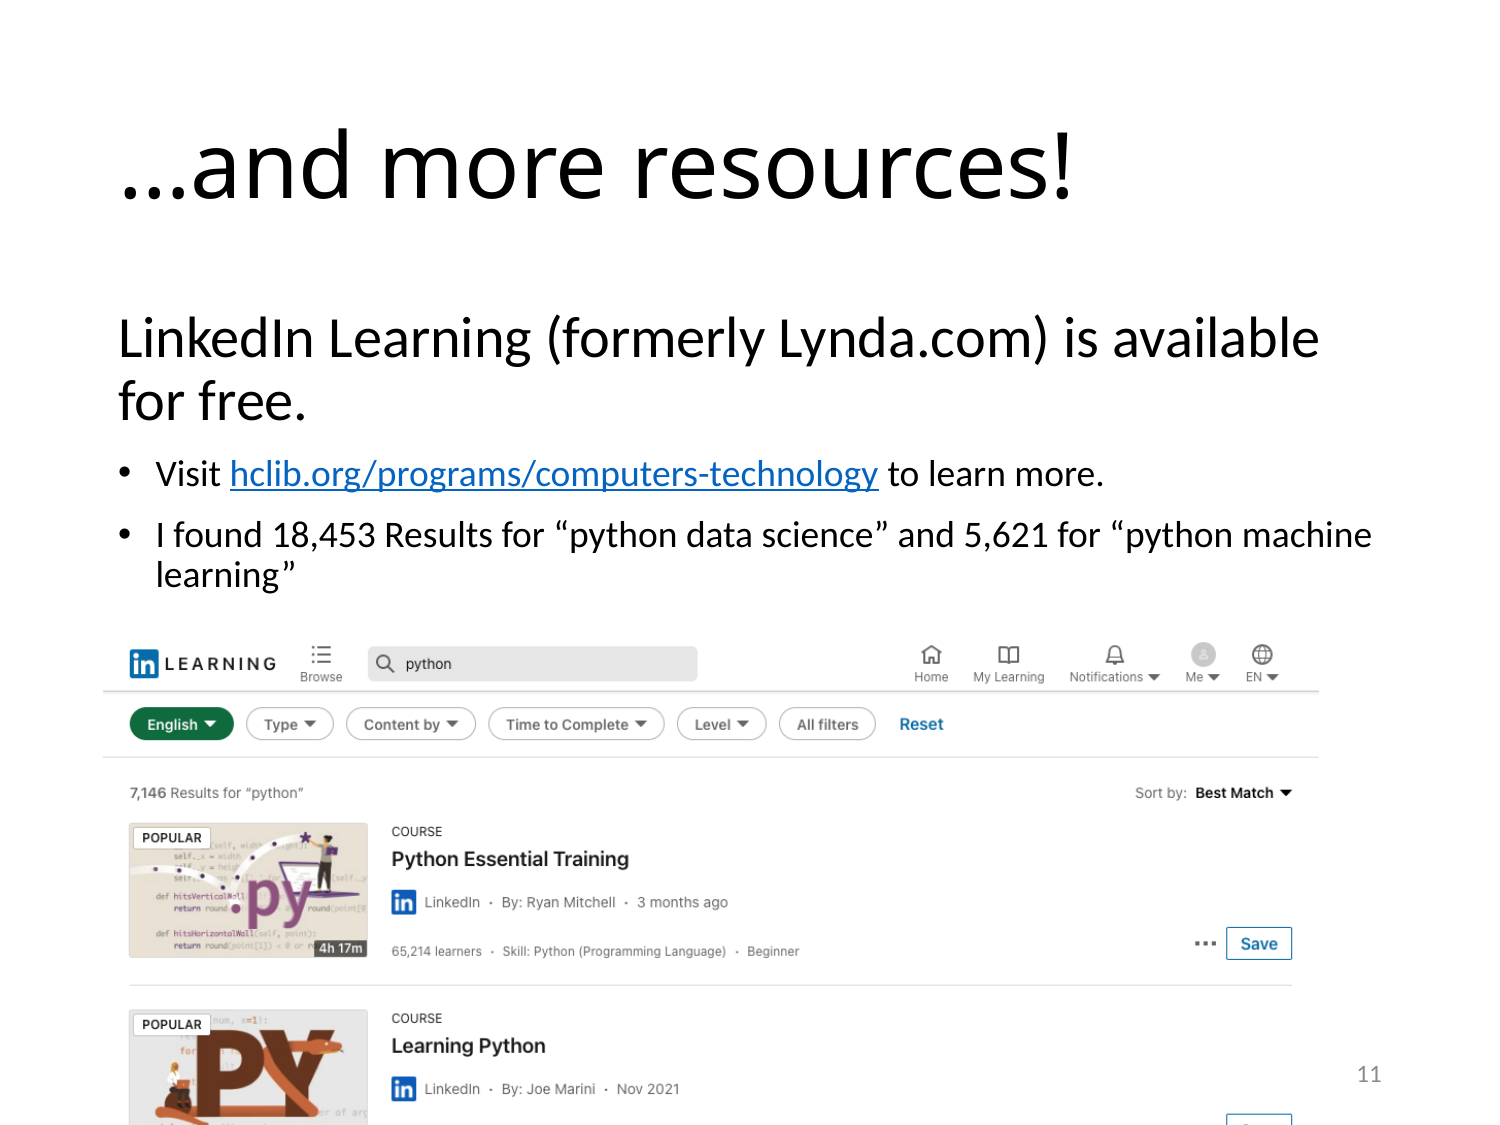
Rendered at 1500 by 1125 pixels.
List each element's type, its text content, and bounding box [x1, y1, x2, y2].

slide_number 11 [1319, 1042, 1397, 1103]
title …and more resources! [103, 59, 1397, 278]
list LinkedIn Learning (formerly Lynda.com) is available for free. Visit hclib.org/programs/computers-technology to learn more. I found 18,453 Results for “python data science” and 5,621 for “python machine learning” [103, 299, 1397, 1014]
picture [103, 637, 1319, 1125]
